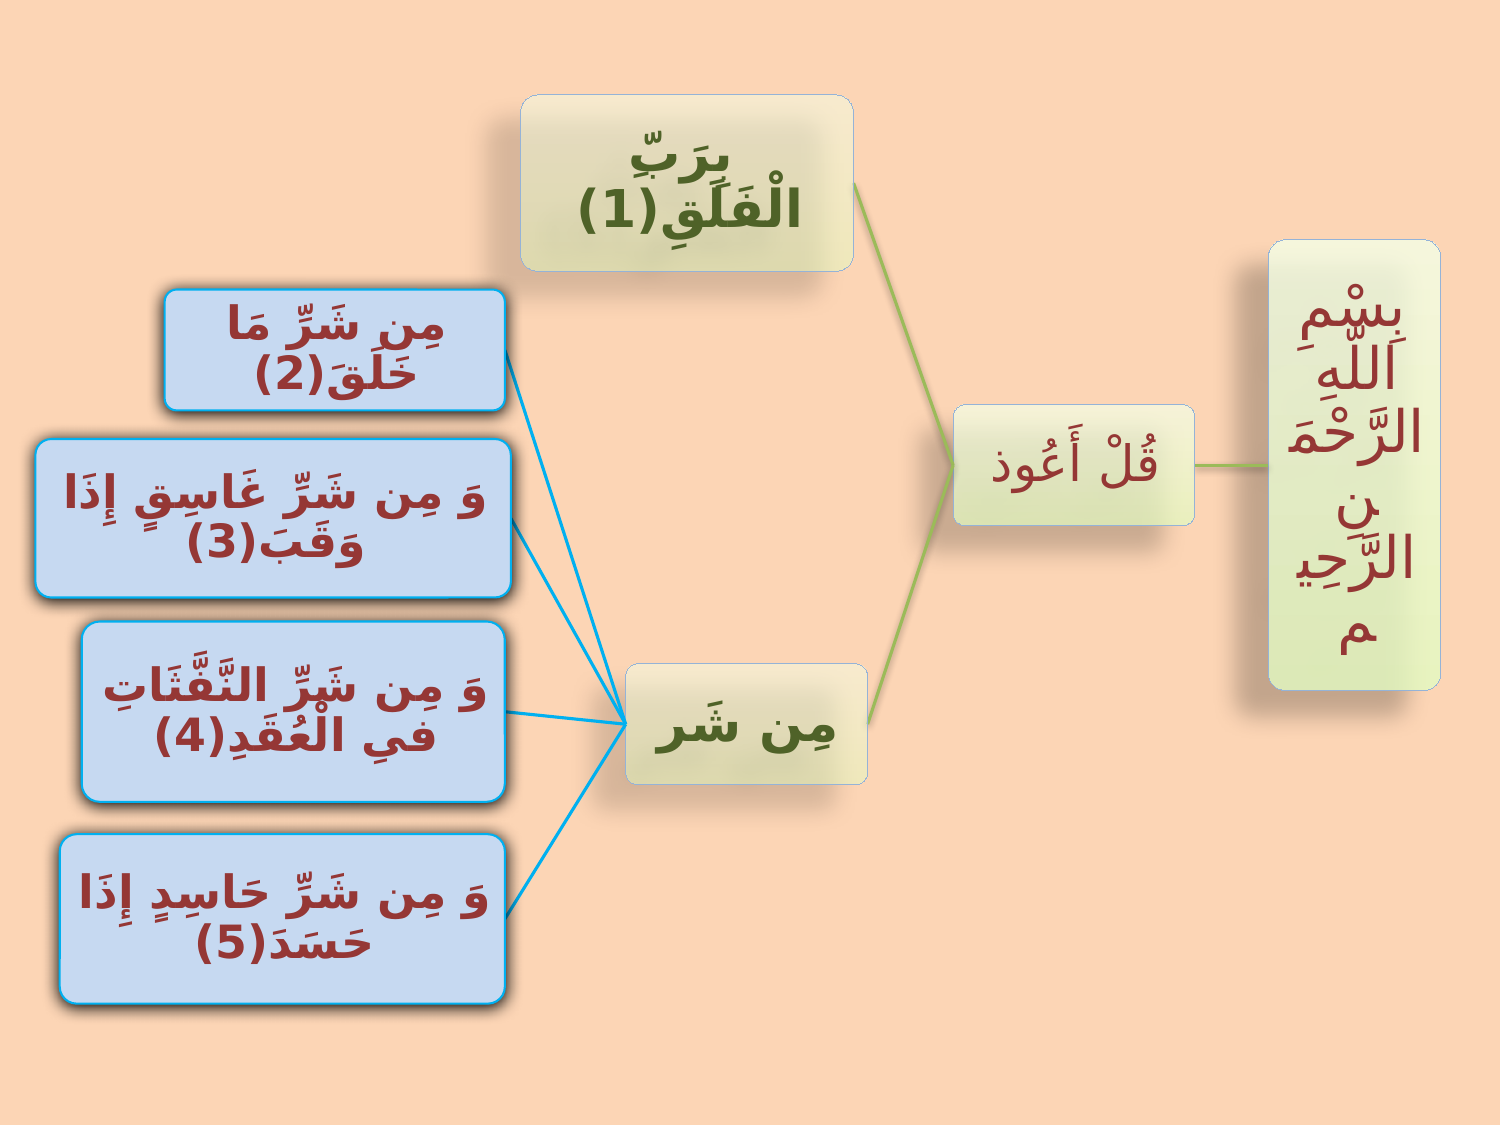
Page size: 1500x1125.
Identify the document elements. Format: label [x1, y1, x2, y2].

text_box [35, 7, 1459, 1118]
